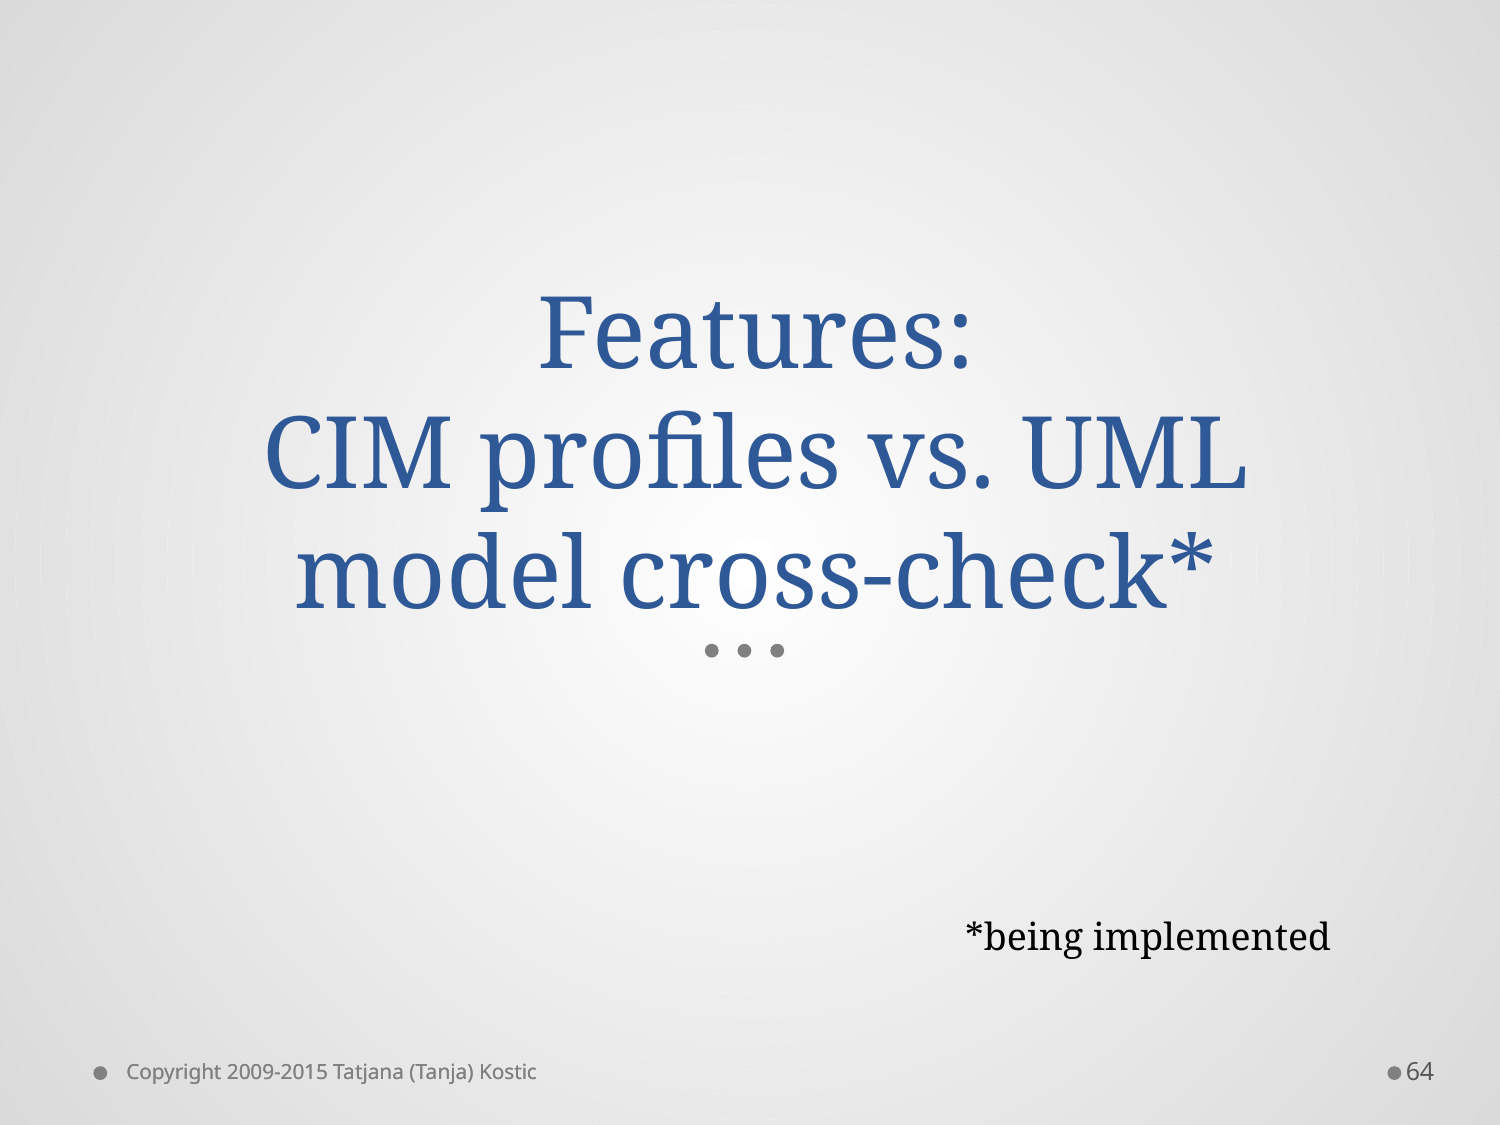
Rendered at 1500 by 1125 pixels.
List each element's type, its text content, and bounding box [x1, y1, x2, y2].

slide_number 64 [1401, 1042, 1494, 1103]
title Features: CIM profiles vs. UML model cross-check* [118, 224, 1394, 636]
text_box *being implemented [950, 905, 1347, 965]
